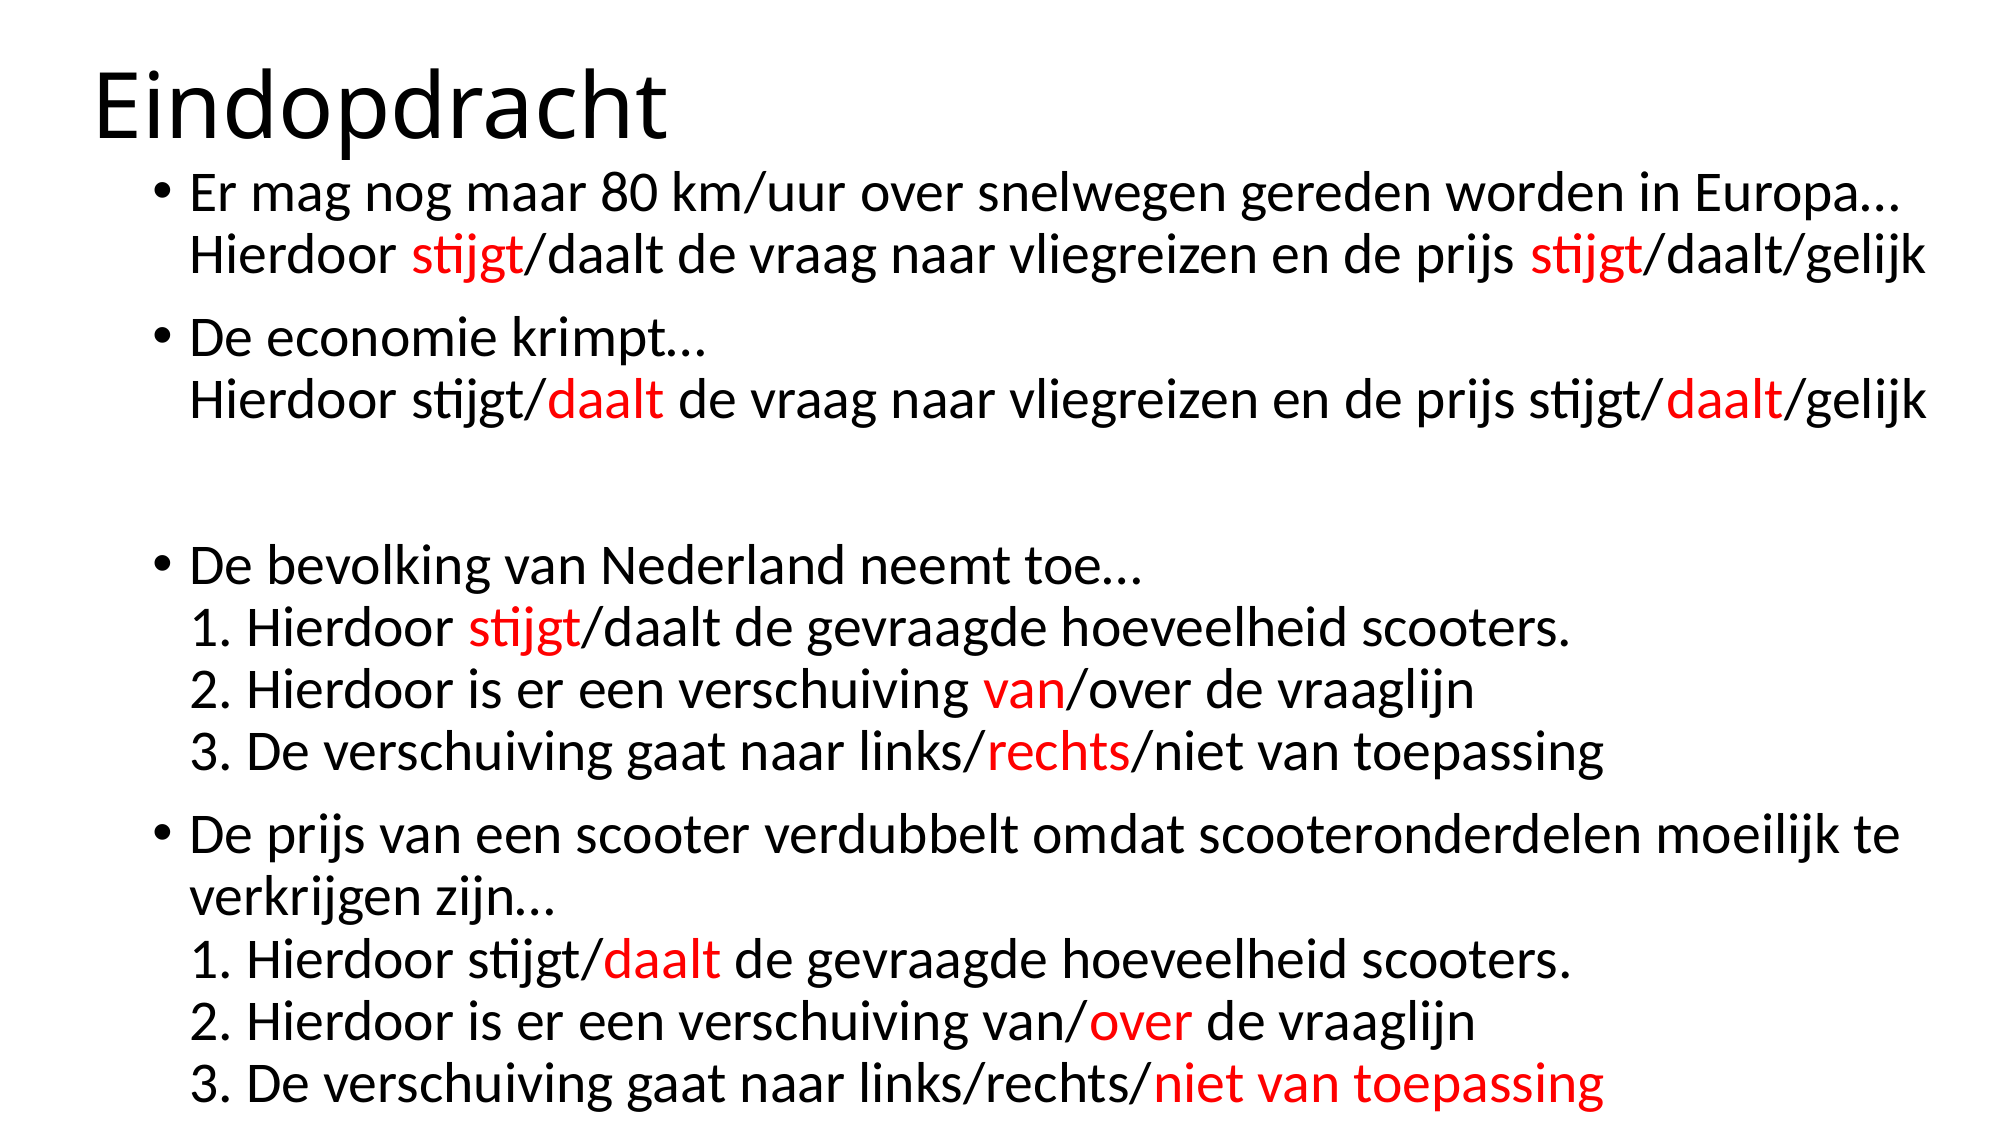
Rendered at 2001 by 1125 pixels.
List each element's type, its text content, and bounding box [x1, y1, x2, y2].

list Er mag nog maar 80 km/uur over snelwegen gereden worden in Europa… Hierdoor stijgt/daalt de vraag naar vliegreizen en de prijs stijgt/daalt/gelijk De economie krimpt… Hierdoor stijgt/daalt de vraag naar vliegreizen en de prijs stijgt/daalt/gelijk De bevolking van Nederland neemt toe… 1. Hierdoor stijgt/daalt de gevraagde hoeveelheid scooters. 2. Hierdoor is er een verschuiving van/over de vraaglijn 3. De verschuiving gaat naar links/rechts/niet van toepassing De prijs van een scooter verdubbelt omdat scooteronderdelen moeilijk te verkrijgen zijn… 1. Hierdoor stijgt/daalt de gevraagde hoeveelheid scooters. 2. Hierdoor is er een verschuiving van/over de vraaglijn 3. De verschuiving gaat naar links/rechts/niet van toepassing [137, 154, 1985, 1125]
title Eindopdracht [76, 0, 2000, 218]
